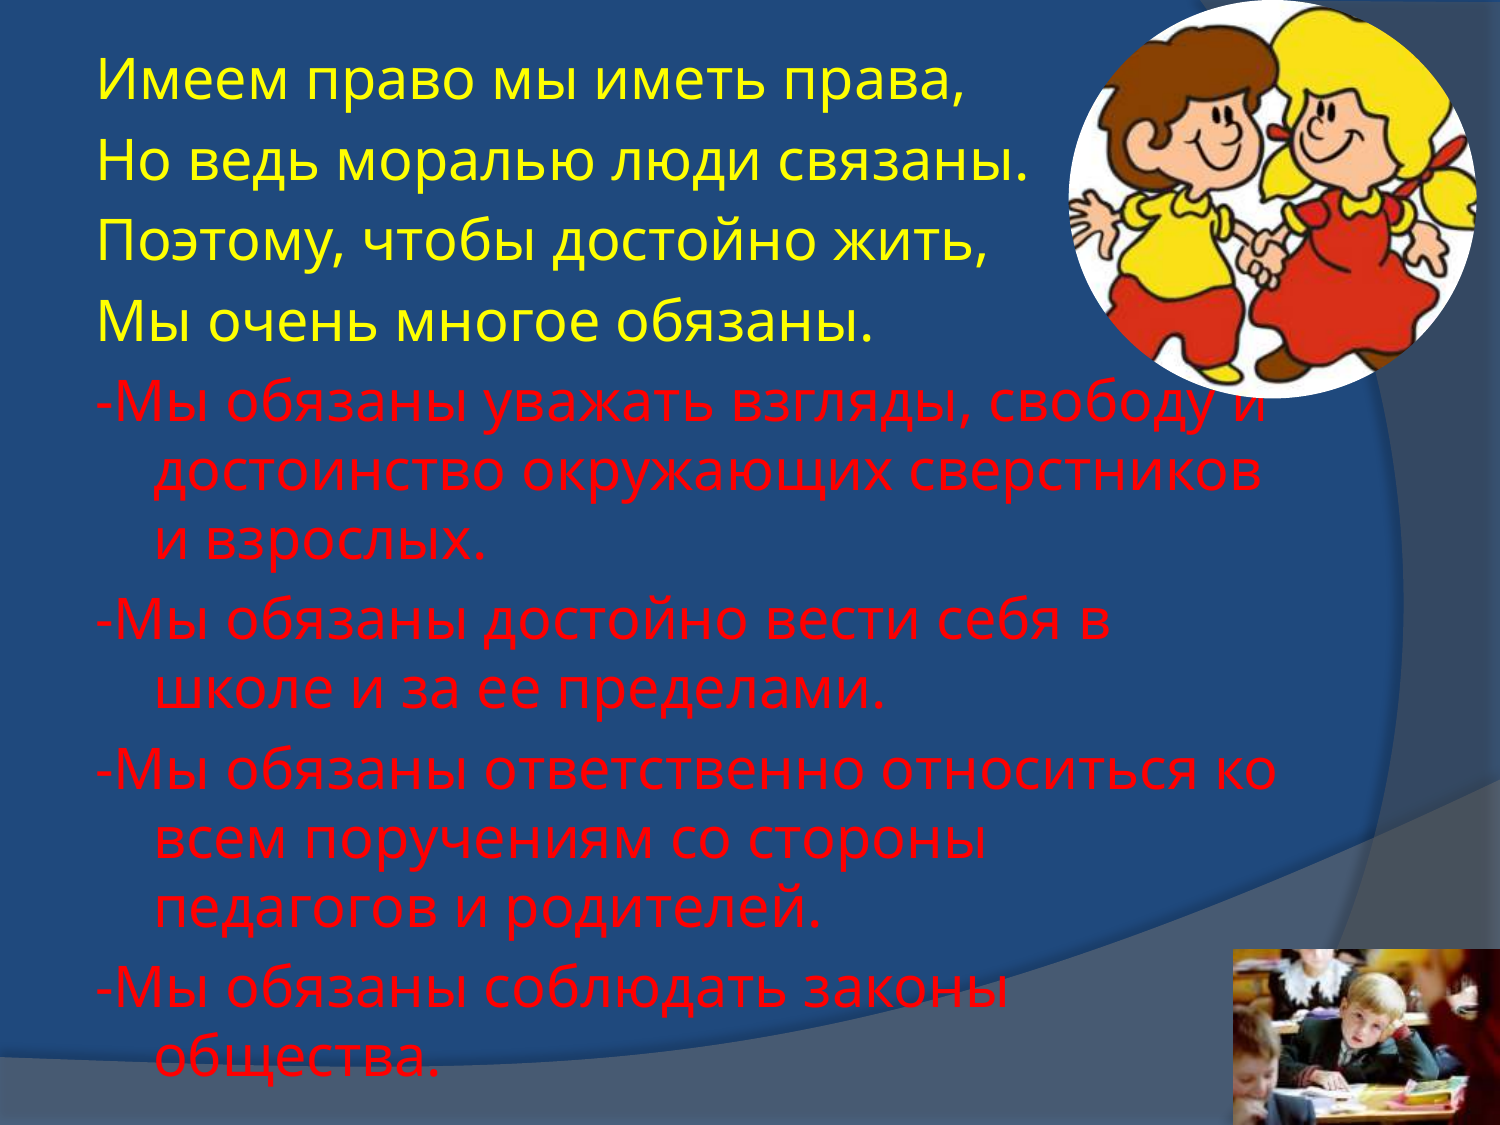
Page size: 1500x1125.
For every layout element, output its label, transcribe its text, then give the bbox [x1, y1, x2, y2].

picture [1068, 0, 1477, 399]
list Имеем право мы иметь права, Но ведь моралью люди связаны. Поэтому, чтобы достойно жить, Мы очень многое обязаны. -Мы обязаны уважать взгляды, свободу и достоинство окружающих сверстников и взрослых. -Мы обязаны достойно вести себя в школе и за ее пределами. -Мы обязаны ответственно относиться ко всем поручениям со стороны педагогов и родителей. -Мы обязаны соблюдать законы общества. [75, 35, 1300, 1102]
picture [1233, 948, 1500, 1125]
